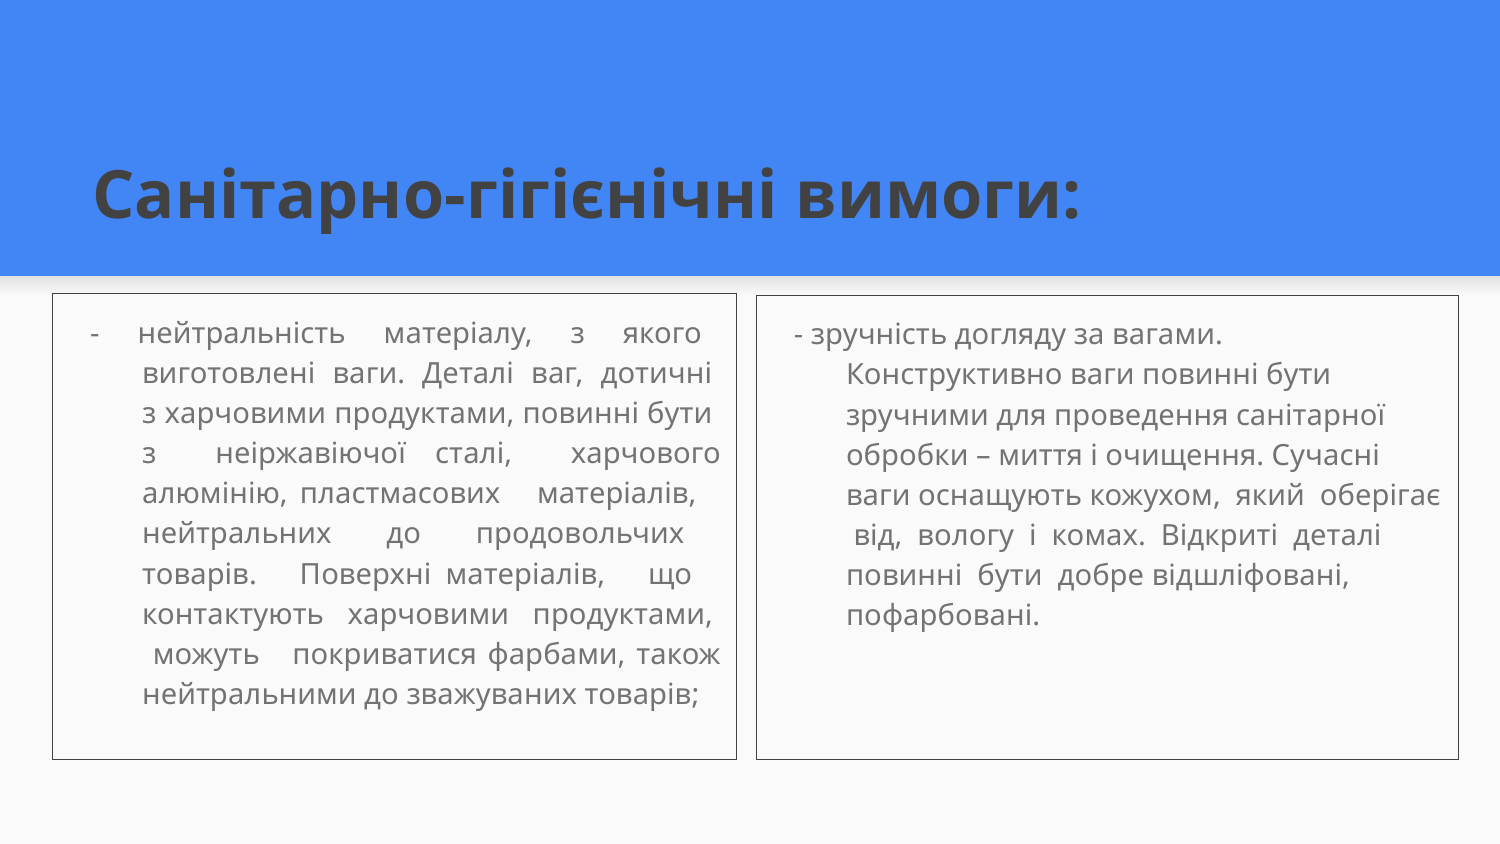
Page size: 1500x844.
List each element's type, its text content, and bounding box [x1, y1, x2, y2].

list - нейтральність матеріалу, з якого виготовлені ваги. Деталі ваг, дотичні з харчовими продуктами, повинні бути з неіржавіючої сталі, харчового алюмінію, пластмасових матеріалів, нейтральних до продовольчих товарів. Поверхні матеріалів, що контактують харчовими продуктами, можуть покриватися фарбами, також нейтральними до зважуваних товарів; [52, 293, 737, 760]
list - зручність догляду за вагами. Конструктивно ваги повинні бути зручними для проведення санітарної обробки – миття і очищення. Сучасні ваги оснащують кожухом, який оберігає від, вологу і комах. Відкриті деталі повинні бути добре відшліфовані, пофарбовані. [756, 295, 1459, 760]
title Санітарно-гігієнічні вимоги: [77, 121, 1427, 248]
